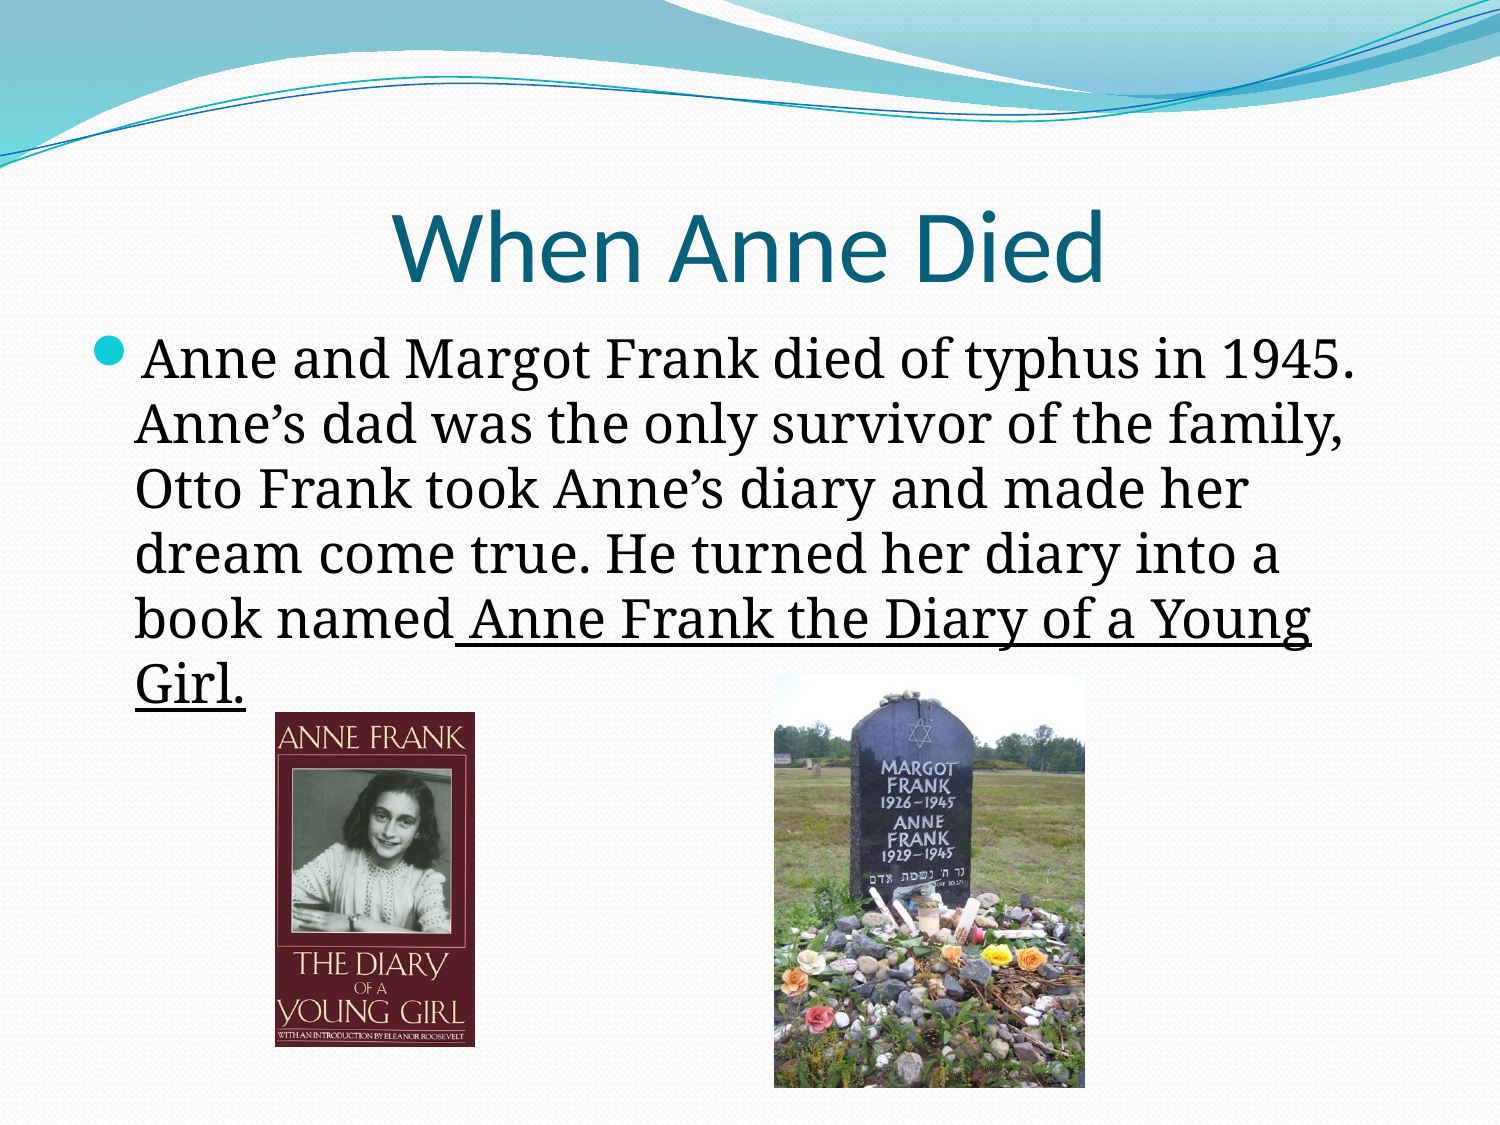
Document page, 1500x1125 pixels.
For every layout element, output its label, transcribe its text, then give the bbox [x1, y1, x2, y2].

picture [774, 674, 1085, 1088]
picture [274, 712, 476, 1048]
title When Anne Died [75, 115, 1425, 303]
list Anne and Margot Frank died of typhus in 1945. Anne’s dad was the only survivor of the family, Otto Frank took Anne’s diary and made her dream come true. He turned her diary into a book named Anne Frank the Diary of a Young Girl. [75, 317, 1425, 1038]
